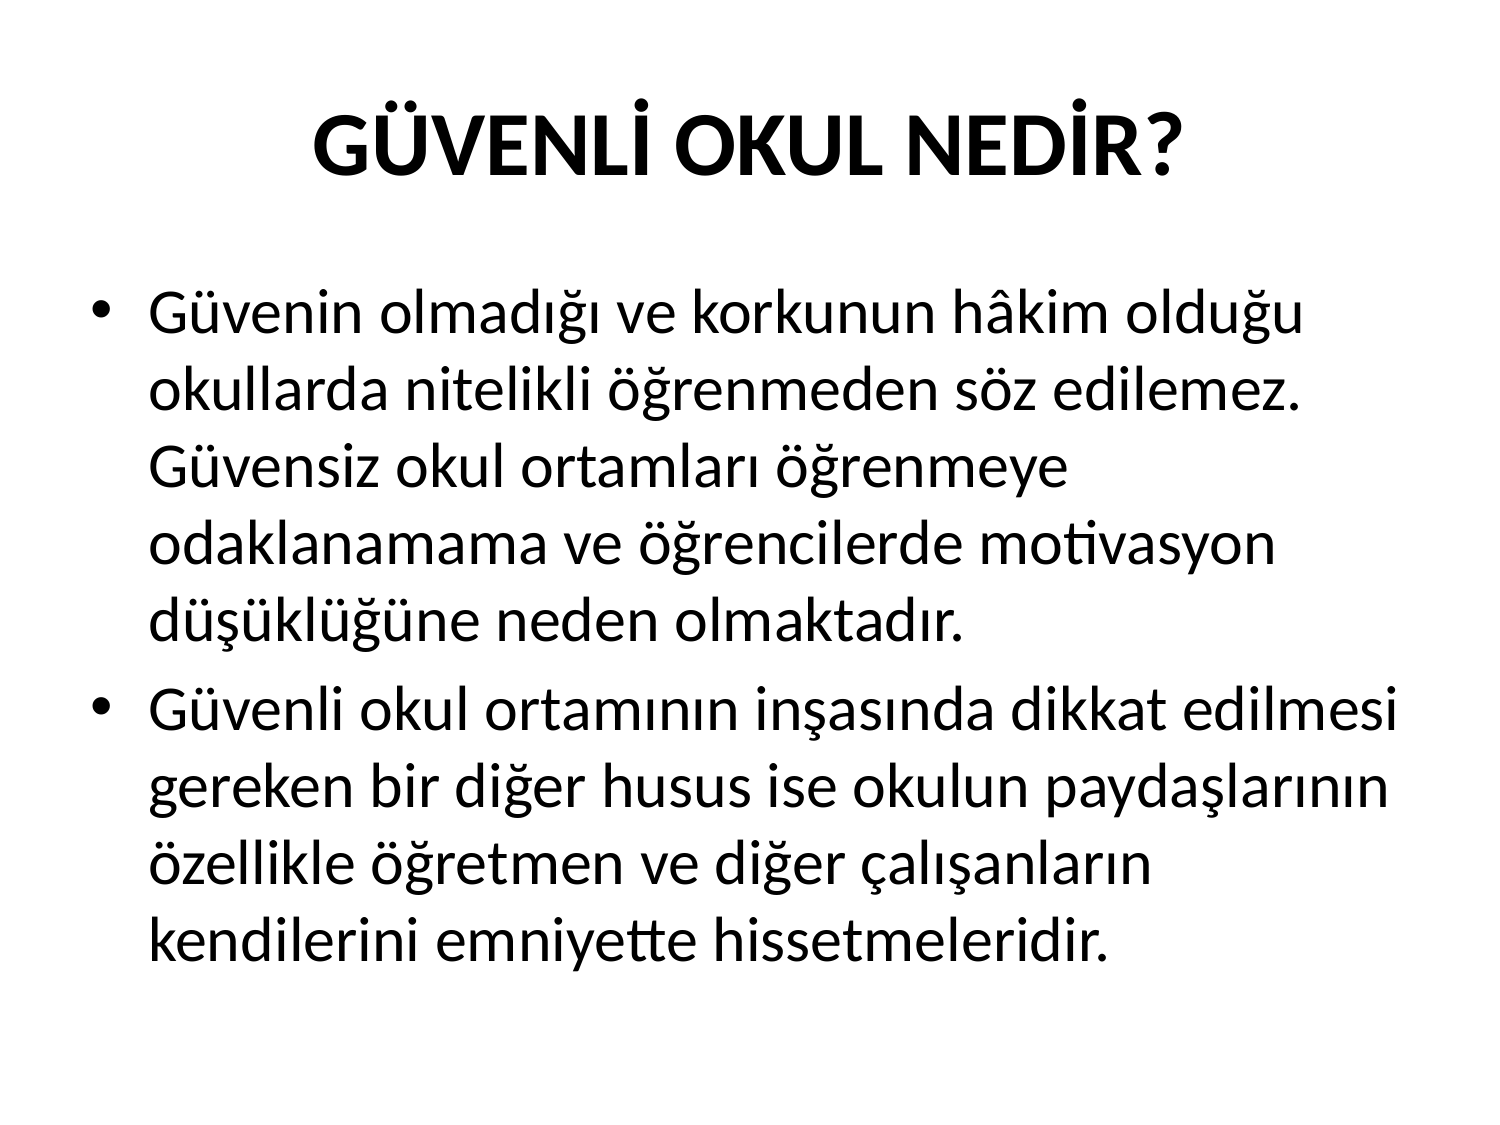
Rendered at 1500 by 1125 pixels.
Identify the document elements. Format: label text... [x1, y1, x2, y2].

list Güvenin olmadığı ve korkunun hâkim olduğu okullarda nitelikli öğrenmeden söz edilemez. Güvensiz okul ortamları öğrenmeye odaklanamama ve öğrencilerde motivasyon düşüklüğüne neden olmaktadır. Güvenli okul ortamının inşasında dikkat edilmesi gereken bir diğer husus ise okulun paydaşlarının özellikle öğretmen ve diğer çalışanların kendilerini emniyette hissetmeleridir. [75, 262, 1425, 1005]
title GÜVENLİ OKUL NEDİR? [75, 45, 1425, 233]
